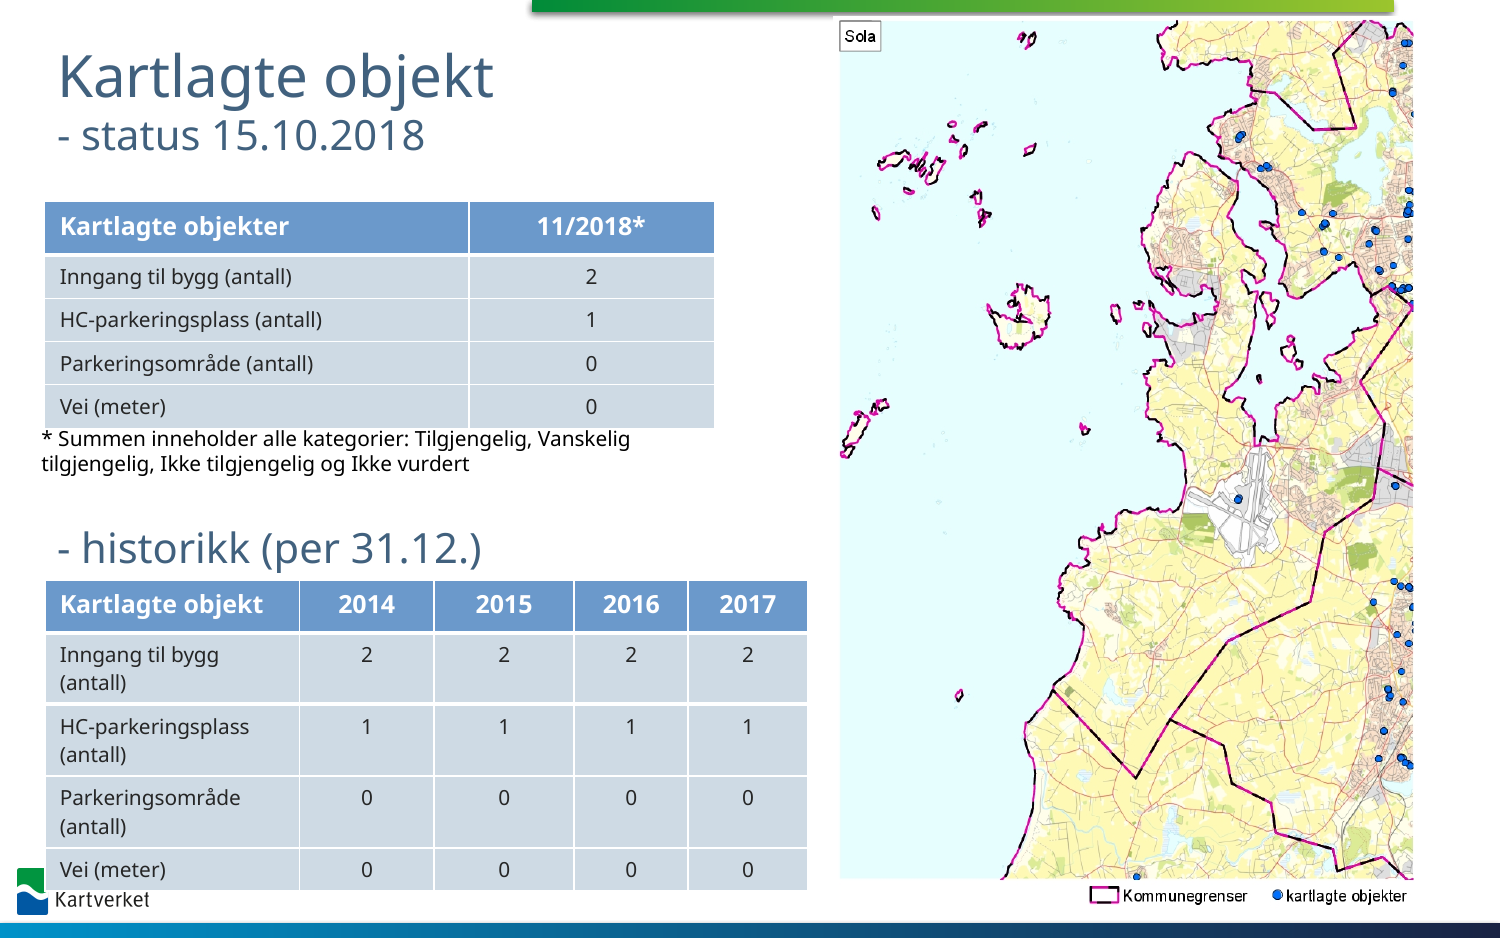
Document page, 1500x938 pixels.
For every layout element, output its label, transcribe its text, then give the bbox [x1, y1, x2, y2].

table_header 11/2018* [470, 202, 714, 253]
table_header 2017 [689, 581, 807, 631]
table_cell Inngang til bygg (antall) [45, 257, 468, 298]
table_cell 1 [435, 706, 573, 775]
table_cell 2 [435, 635, 573, 702]
table_cell 2 [575, 635, 687, 702]
table_cell 0 [470, 342, 714, 384]
table_cell 0 [575, 777, 687, 847]
table_header Kartlagte objekt [46, 581, 299, 631]
text_box * Summen inneholder alle kategorier: Tilgjengelig, Vanskelig tilgjengelig, Ikke tilgjengelig og Ikke vurdert [26, 417, 711, 483]
table_cell Parkeringsområde (antall) [45, 342, 468, 384]
table_cell 2 [470, 257, 714, 298]
table_cell 1 [575, 706, 687, 775]
table_cell Vei (meter) [45, 385, 468, 417]
table_cell 0 [435, 849, 573, 890]
text_box Kartlagte objekt - status 15.10.2018 [42, 24, 828, 167]
table_cell 0 [689, 849, 807, 890]
table_cell 0 [300, 849, 433, 890]
table_header 2016 [575, 581, 687, 631]
table_header Kartlagte objekter [45, 202, 468, 253]
table_cell Parkeringsområde (antall) [46, 777, 299, 847]
table_cell Vei (meter) [46, 849, 299, 890]
table_cell 0 [300, 777, 433, 847]
table_cell 0 [689, 777, 807, 847]
table_cell 0 [575, 849, 687, 890]
table_cell 2 [300, 635, 433, 702]
text_box - historikk (per 31.12.) [42, 496, 828, 580]
table_cell 2 [689, 635, 807, 702]
table_cell 0 [470, 385, 714, 428]
table_cell 1 [689, 706, 807, 775]
table_cell HC-parkeringsplass (antall) [45, 299, 468, 341]
table_header 2015 [435, 581, 573, 631]
picture [833, 16, 1419, 913]
table_cell 1 [470, 299, 714, 341]
table_cell Inngang til bygg (antall) [46, 635, 299, 702]
table_cell HC-parkeringsplass (antall) [46, 706, 299, 775]
table_header 2014 [300, 581, 433, 631]
table_cell 1 [300, 706, 433, 775]
table_cell 0 [435, 777, 573, 847]
